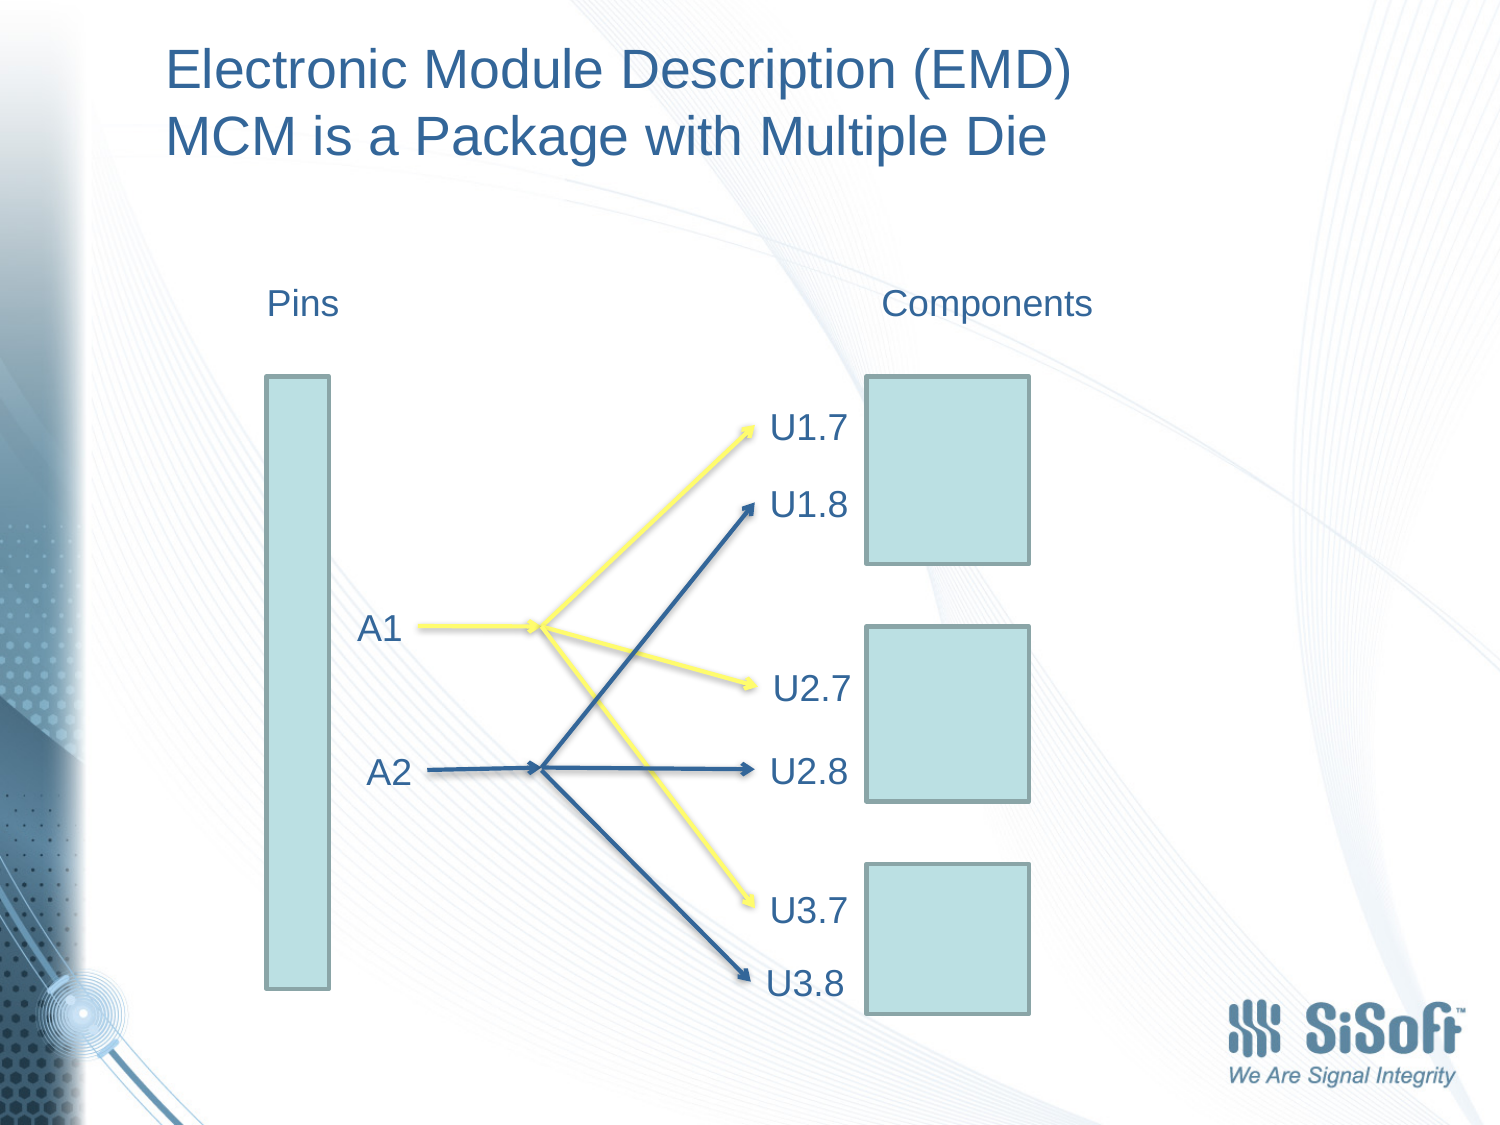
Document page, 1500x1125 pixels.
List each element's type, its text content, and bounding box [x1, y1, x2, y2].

text_box U3.7 [755, 878, 864, 939]
text_box A2 [351, 740, 428, 800]
text_box [864, 624, 1031, 804]
text_box Components [866, 271, 1117, 331]
text_box [264, 374, 331, 991]
text_box U2.7 [761, 656, 867, 717]
text_box Pins [251, 271, 355, 331]
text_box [541, 502, 755, 766]
text_box U1.8 [760, 472, 864, 533]
text_box [864, 374, 1031, 566]
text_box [541, 425, 755, 502]
text_box [864, 862, 1031, 1016]
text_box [427, 767, 536, 771]
title Electronic Module Description (EMD) MCM is a Package with Multiple Die [150, 24, 1300, 175]
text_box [541, 770, 751, 983]
picture [0, 0, 1500, 1125]
text_box U1.7 [754, 395, 864, 455]
text_box U2.8 [760, 739, 864, 800]
text_box U3.8 [750, 951, 860, 1012]
text_box A1 [342, 596, 418, 656]
